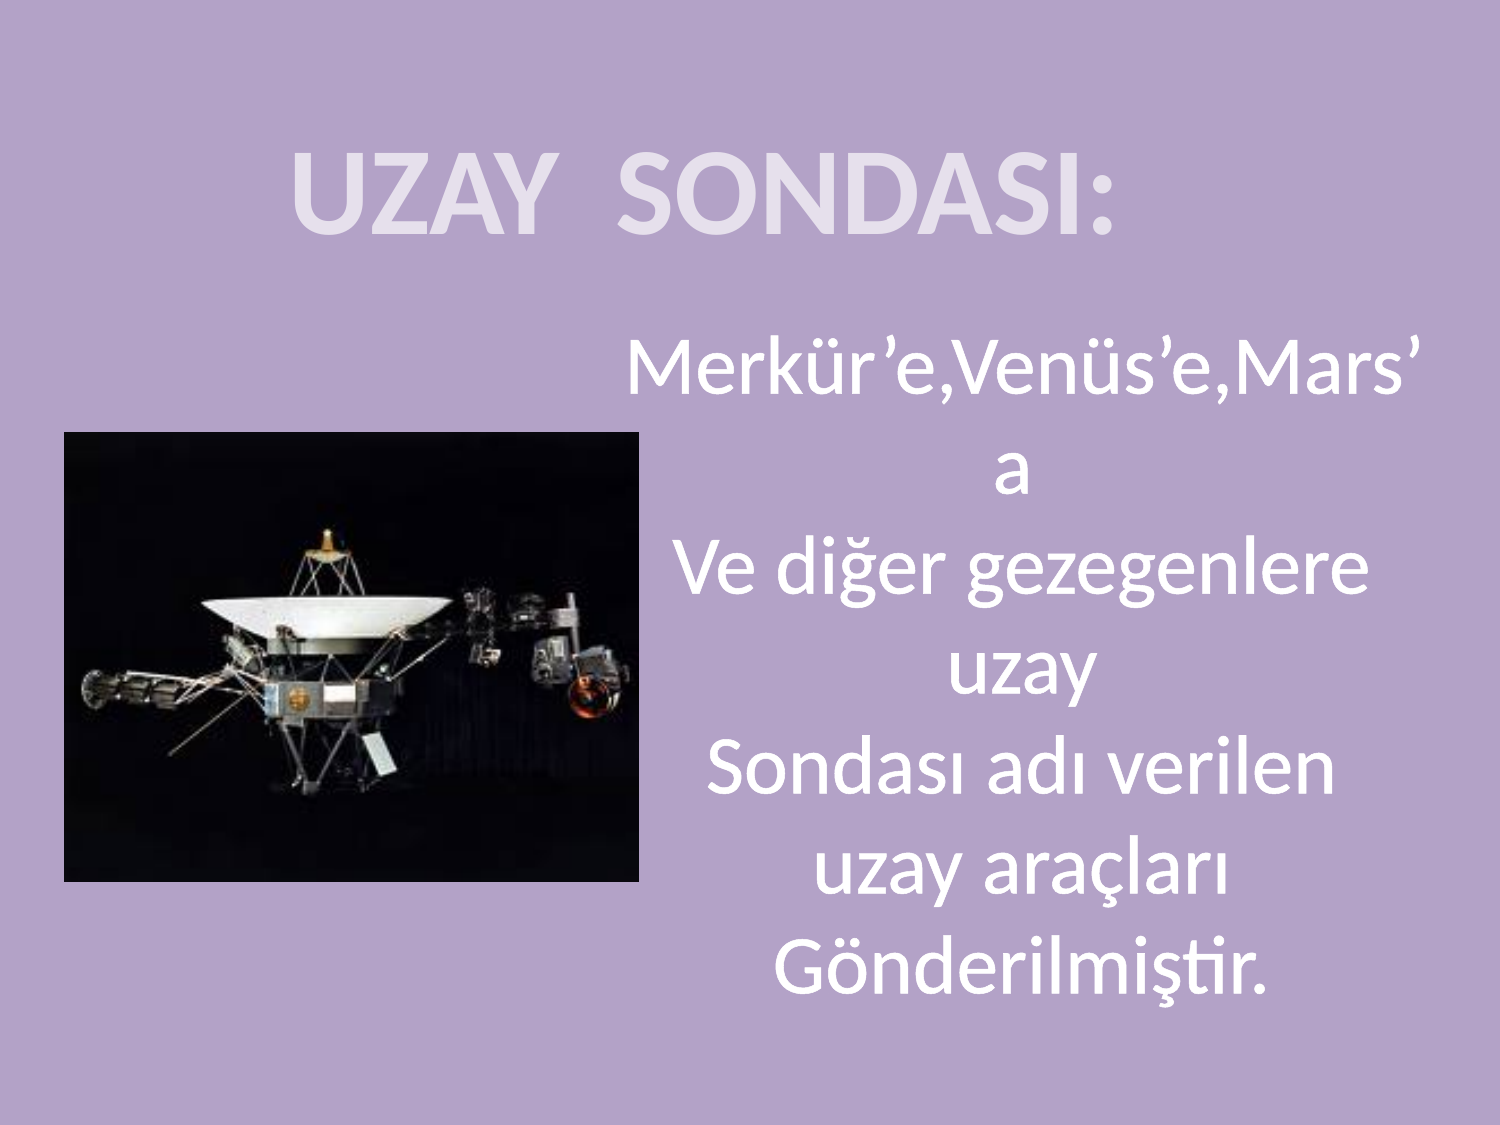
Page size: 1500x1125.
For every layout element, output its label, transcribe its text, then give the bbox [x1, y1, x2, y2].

text_box Merkür’e,Venüs’e,Mars’a Ve diğer gezegenlere uzay Sondası adı verilen uzay araçları Gönderilmiştir. [608, 302, 1436, 1018]
picture [64, 432, 640, 882]
text_box Uzay sondası: [242, 101, 1167, 267]
